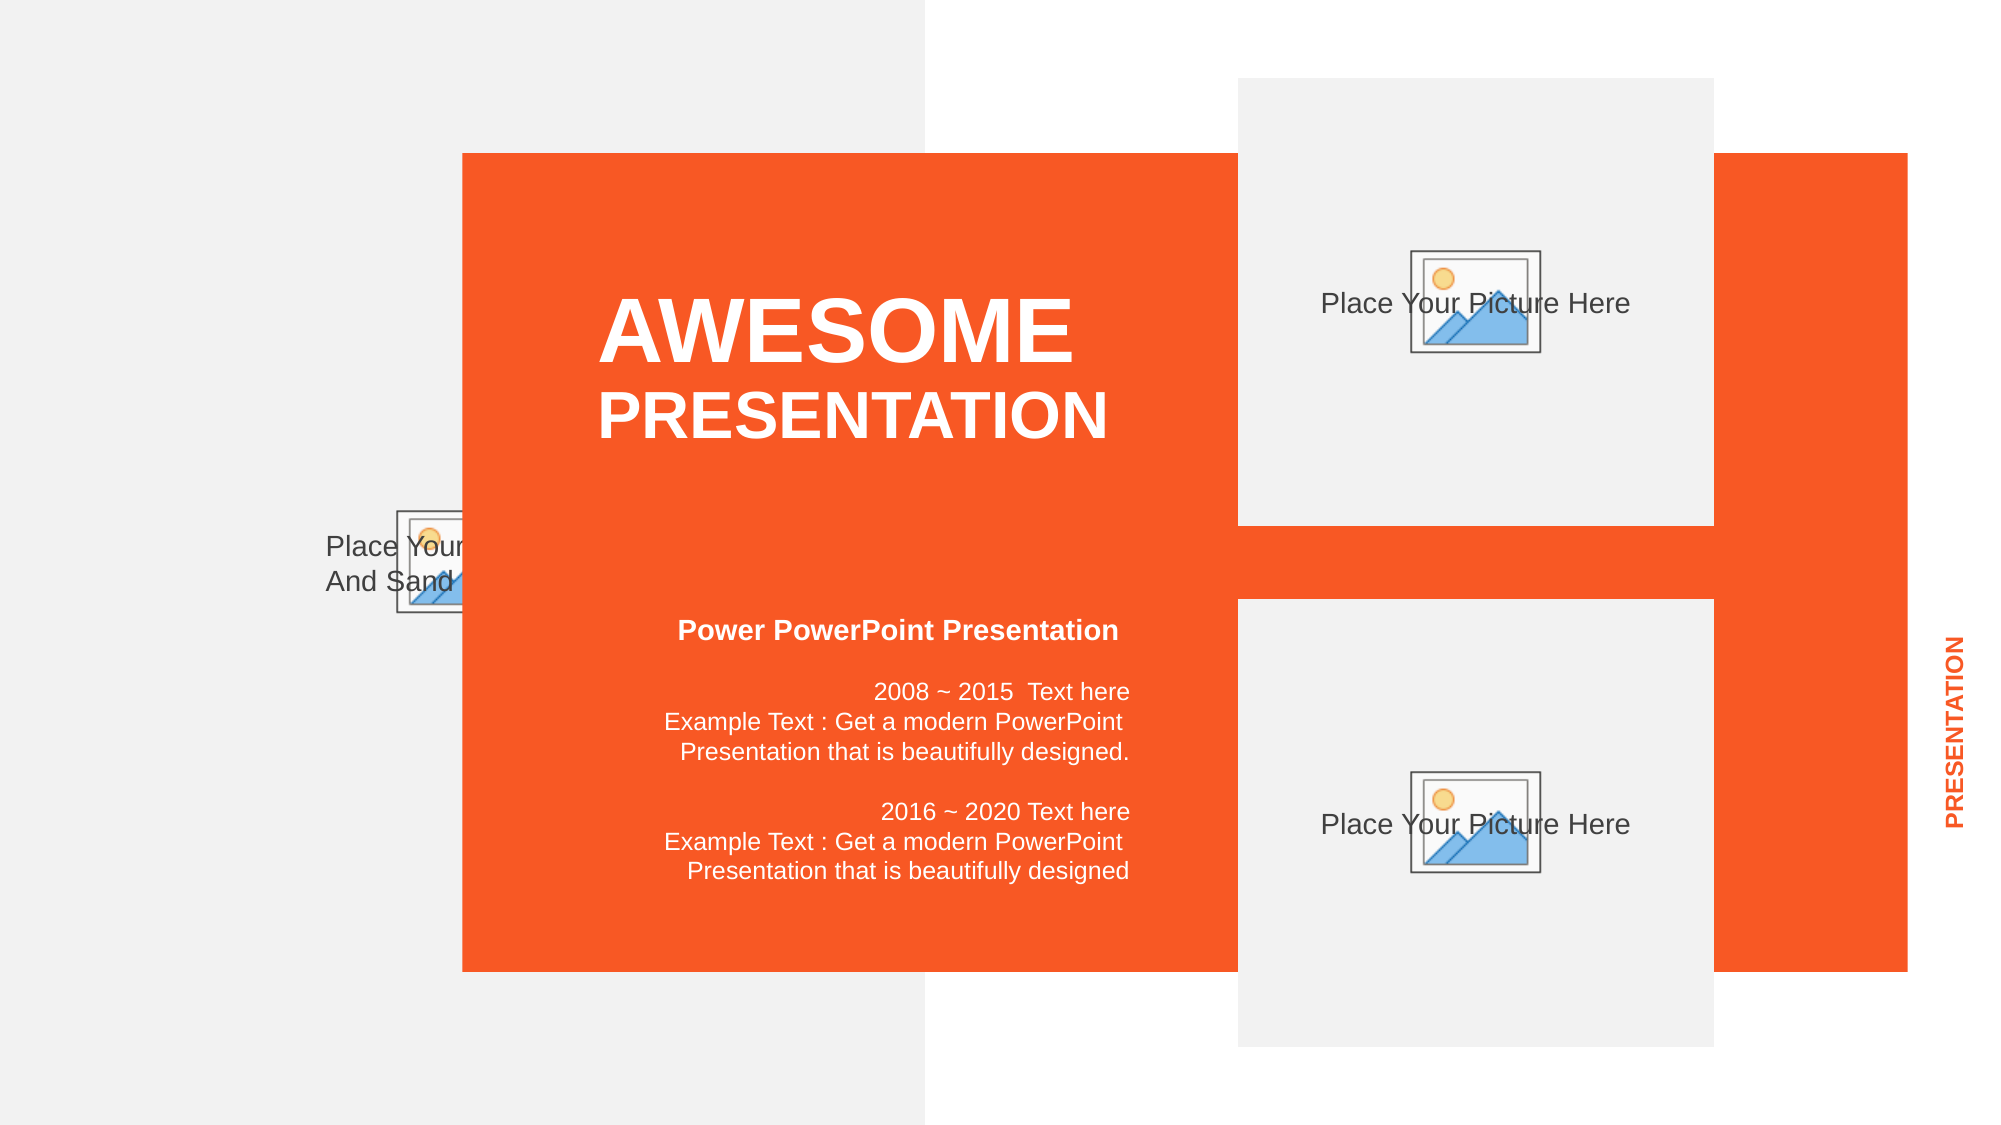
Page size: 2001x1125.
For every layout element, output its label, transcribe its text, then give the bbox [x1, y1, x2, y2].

picture [1238, 598, 1714, 1047]
text_box AWESOME [925, 263, 1146, 364]
picture [1238, 78, 1714, 527]
text_box Power PowerPoint Presentation [925, 603, 1146, 654]
text_box PRESENTATION [925, 364, 1146, 460]
text_box [925, 152, 1909, 973]
picture [0, 0, 925, 1125]
text_box PRESENTATION [1930, 280, 1976, 845]
text_box 2008 ~ 2015 Text here Example Text : Get a modern PowerPoint Presentation that is beautifully designed. 2016 ~ 2020 Text here Example Text : Get a modern PowerPoint Presentation that is beautifully designed [925, 668, 1146, 893]
